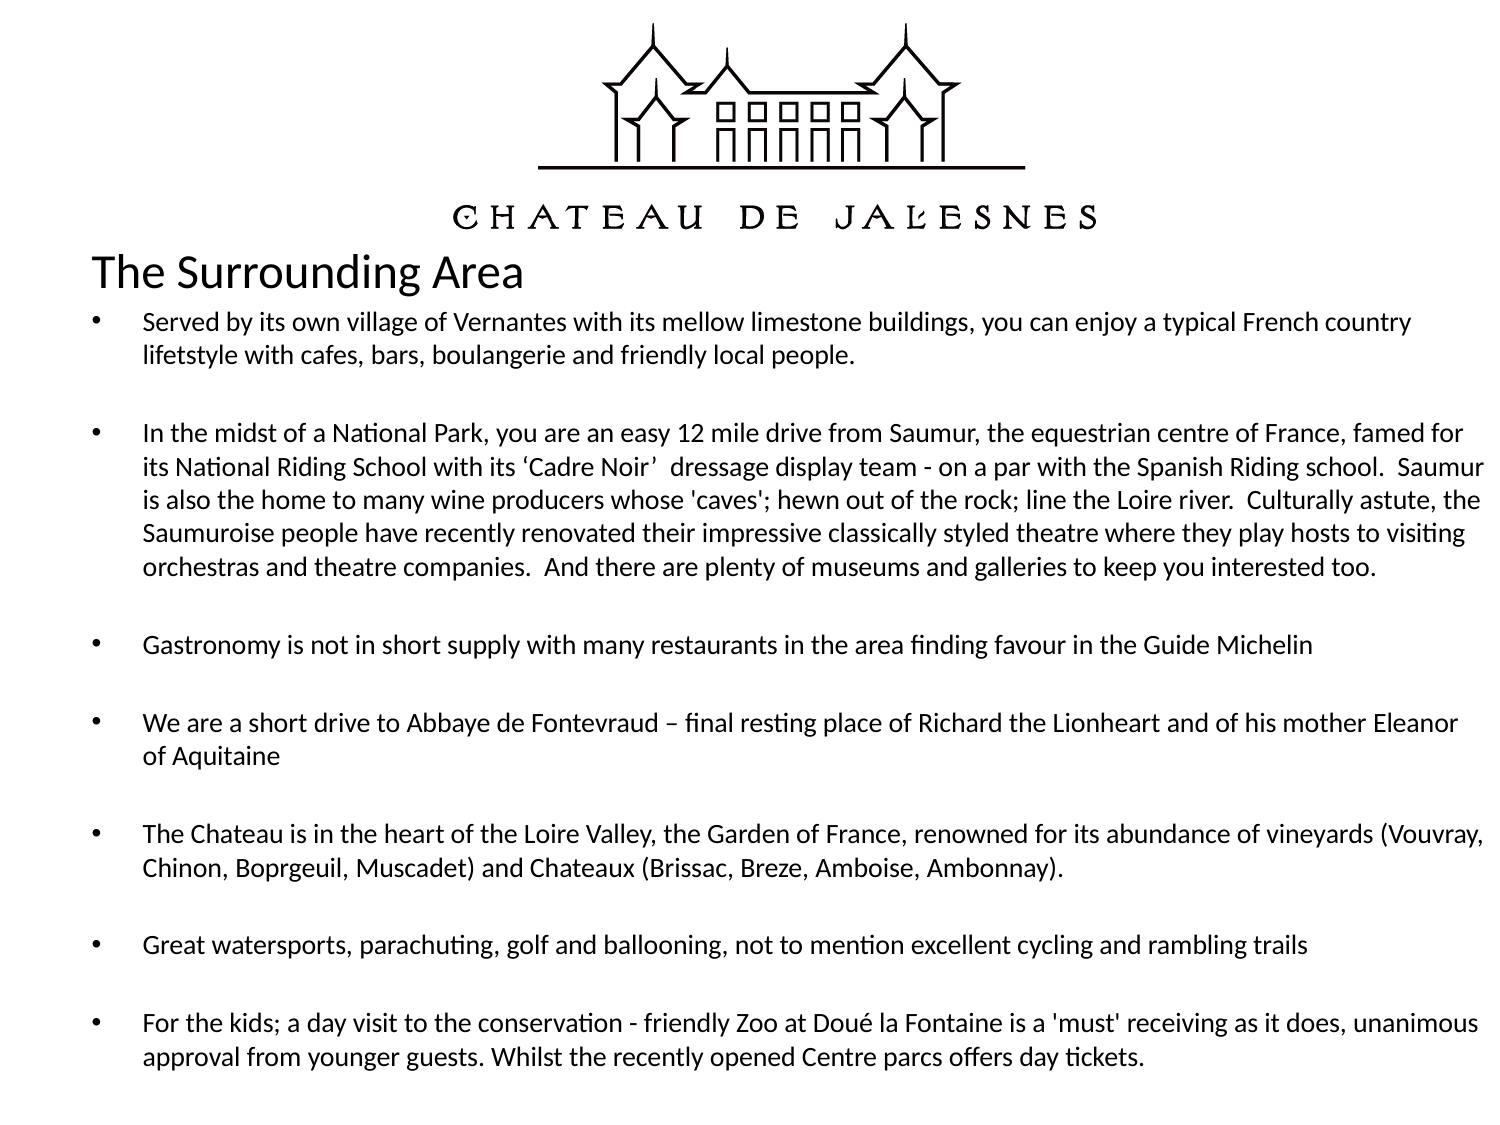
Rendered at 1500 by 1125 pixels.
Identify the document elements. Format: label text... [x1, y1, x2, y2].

picture [407, 6, 1130, 237]
list The Surrounding Area Served by its own village of Vernantes with its mellow limestone buildings, you can enjoy a typical French country lifetstyle with cafes, bars, boulangerie and friendly local people. In the midst of a National Park, you are an easy 12 mile drive from Saumur, the equestrian centre of France, famed for its National Riding School with its ‘Cadre Noir’ dressage display team - on a par with the Spanish Riding school. Saumur is also the home to many wine producers whose 'caves'; hewn out of the rock; line the Loire river. Culturally astute, the Saumuroise people have recently renovated their impressive classically styled theatre where they play hosts to visiting orchestras and theatre companies. And there are plenty of museums and galleries to keep you interested too. Gastronomy is not in short supply with many restaurants in the area finding favour in the Guide Michelin We are a short drive to Abbaye de Fontevraud – final resting place of Richard the Lionheart and of his mother Eleanor of Aquitaine The Chateau is in the heart of the Loire Valley, the Garden of France, renowned for its abundance of vineyards (Vouvray, Chinon, Boprgeuil, Muscadet) and Chateaux (Brissac, Breze, Amboise, Ambonnay). Great watersports, parachuting, golf and ballooning, not to mention excellent cycling and rambling trails For the kids; a day visit to the conservation - friendly Zoo at Doué la Fontaine is a 'must' receiving as it does, unanimous approval from younger guests. Whilst the recently opened Centre parcs offers day tickets. [76, 231, 1500, 1094]
